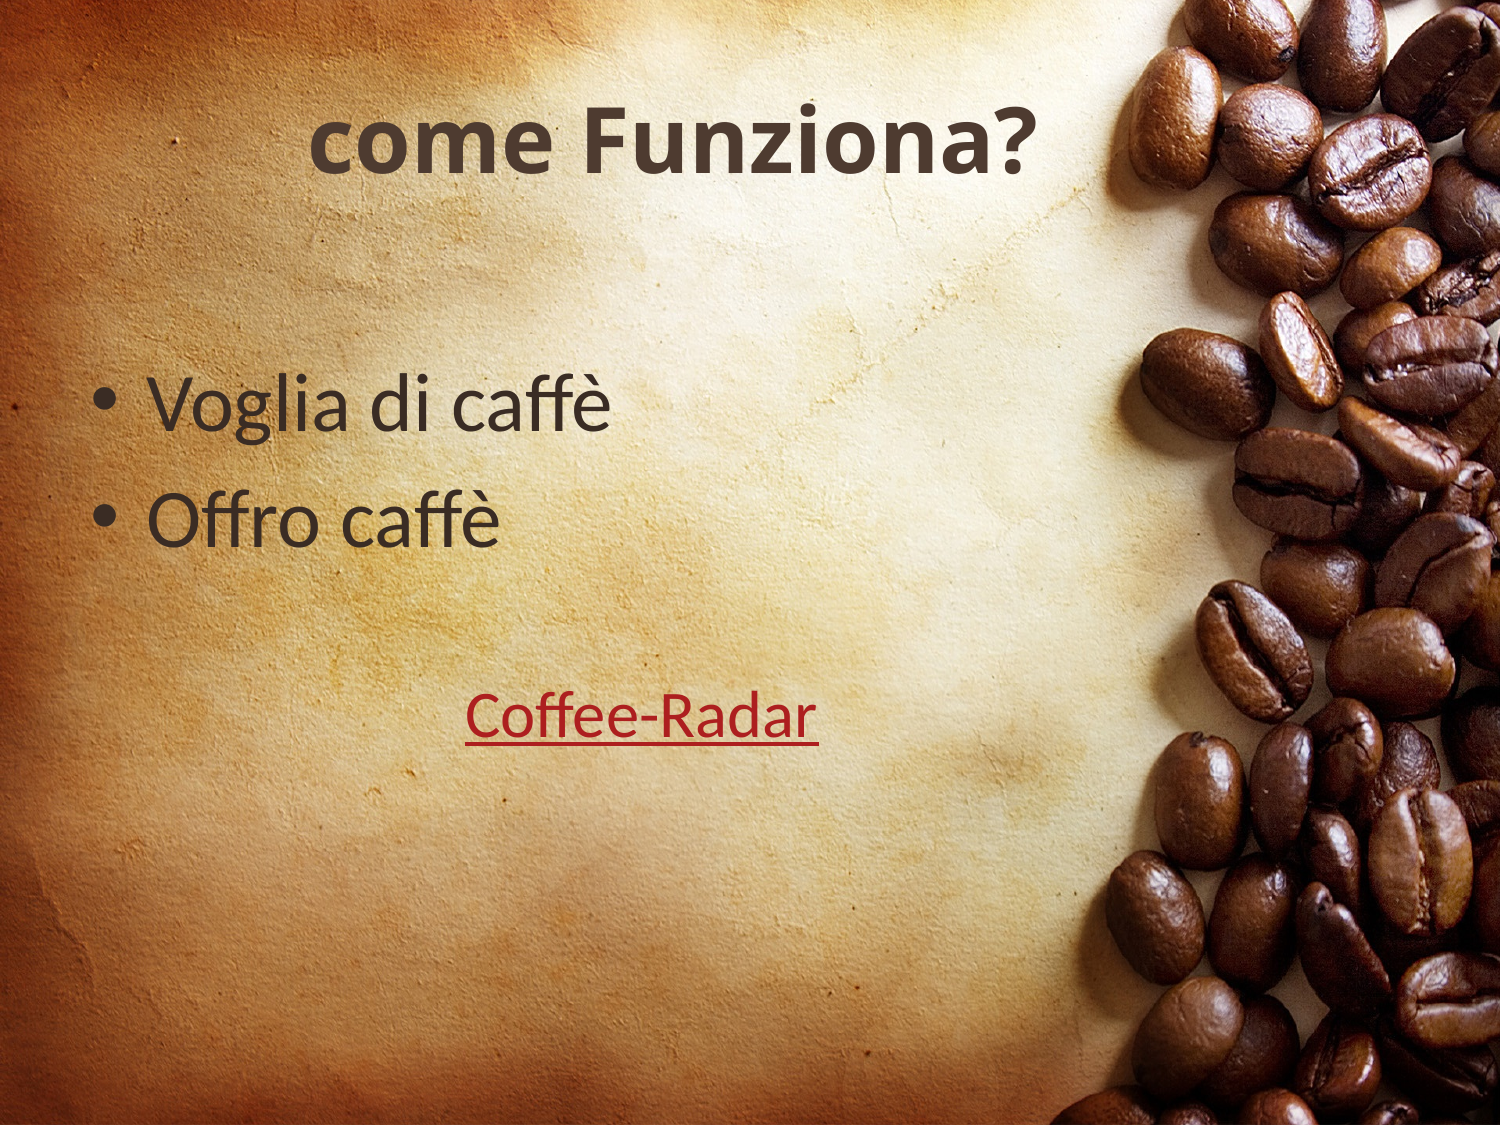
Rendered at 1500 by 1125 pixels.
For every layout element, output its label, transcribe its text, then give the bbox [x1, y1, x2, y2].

list Voglia di caffè Offro caffè Coffee-Radar [75, 243, 1235, 1005]
picture [0, 0, 1500, 1125]
title come Funziona? [41, 42, 1306, 231]
